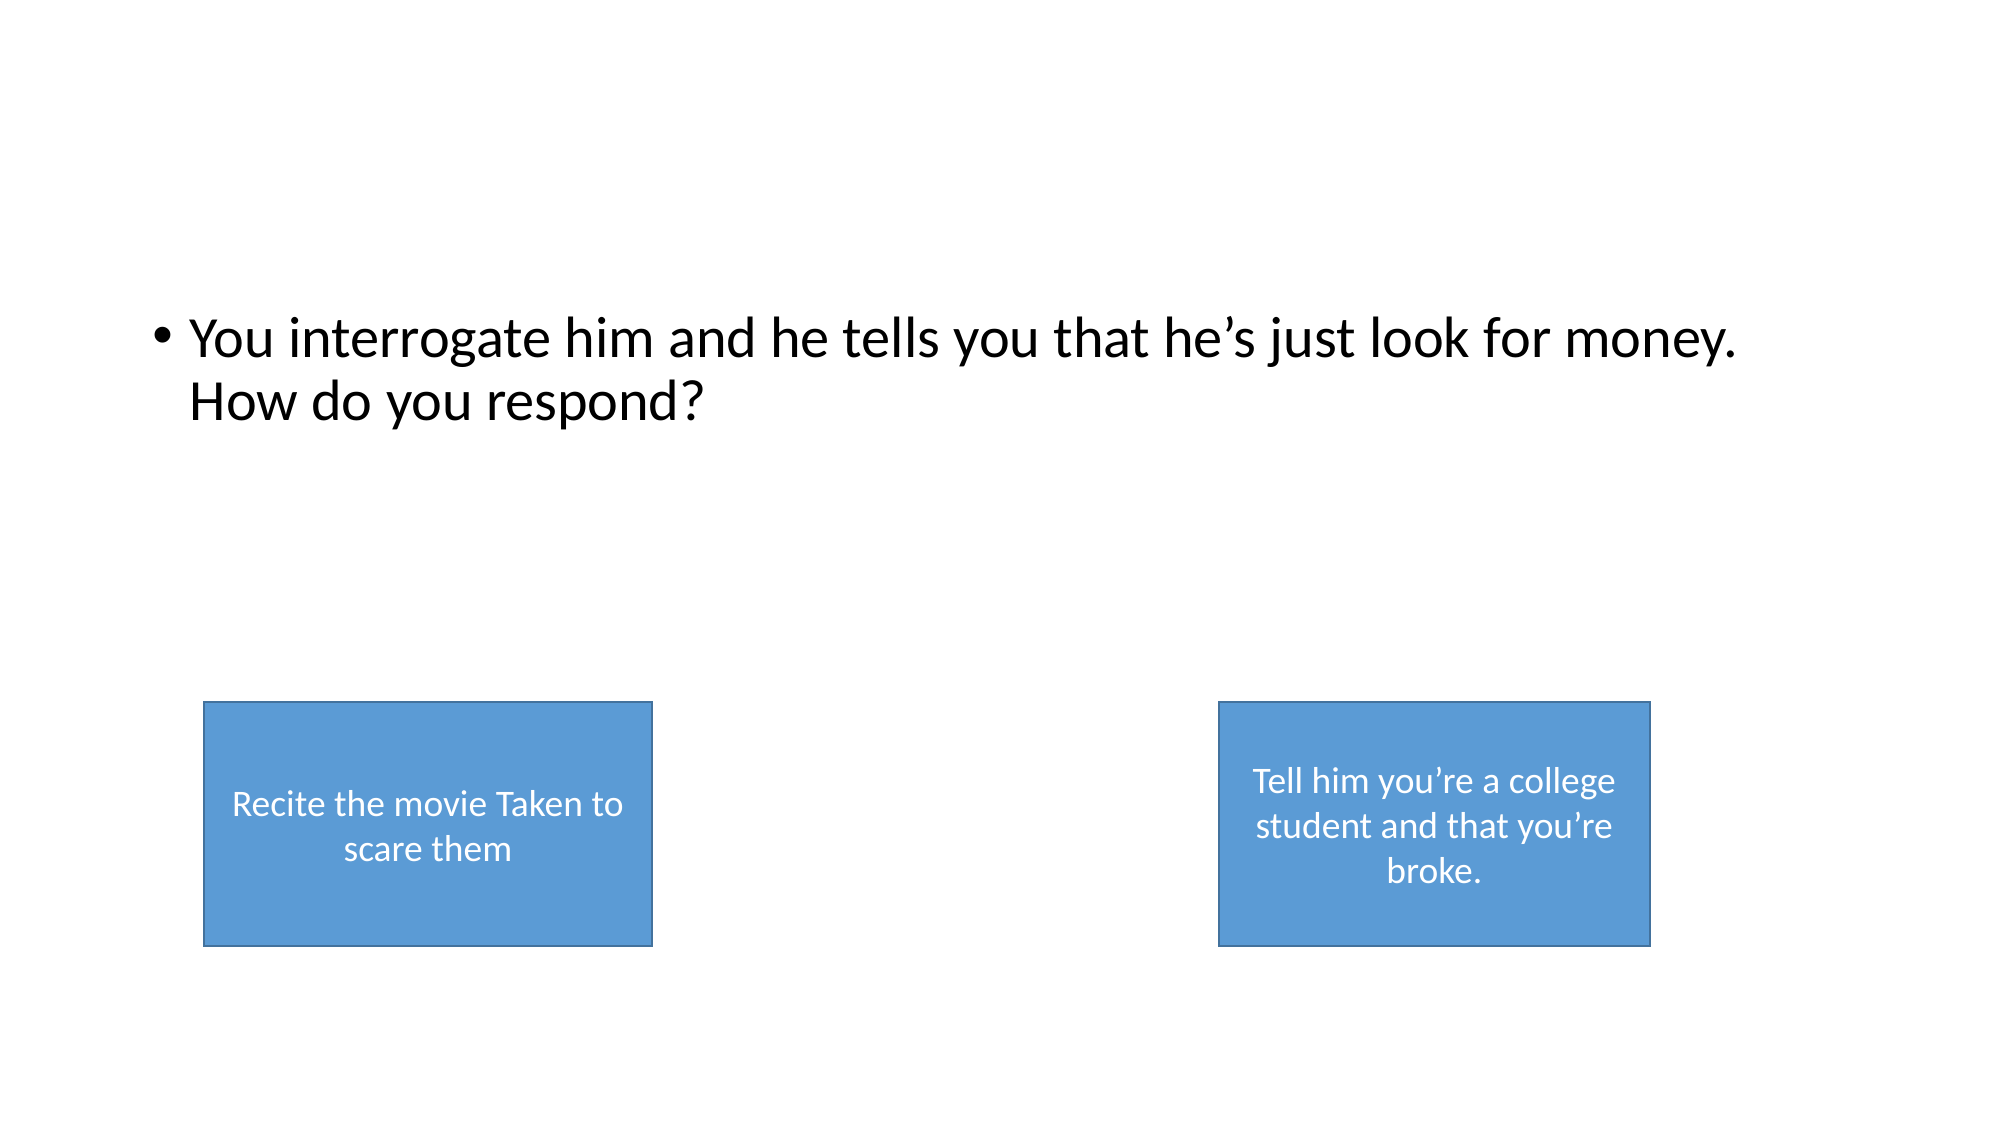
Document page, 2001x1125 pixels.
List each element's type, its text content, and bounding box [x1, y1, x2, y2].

list You interrogate him and he tells you that he’s just look for money. How do you respond? [137, 299, 1863, 1014]
text_box Recite the movie Taken to scare them [203, 701, 653, 947]
text_box Tell him you’re a college student and that you’re broke. [1218, 701, 1651, 947]
